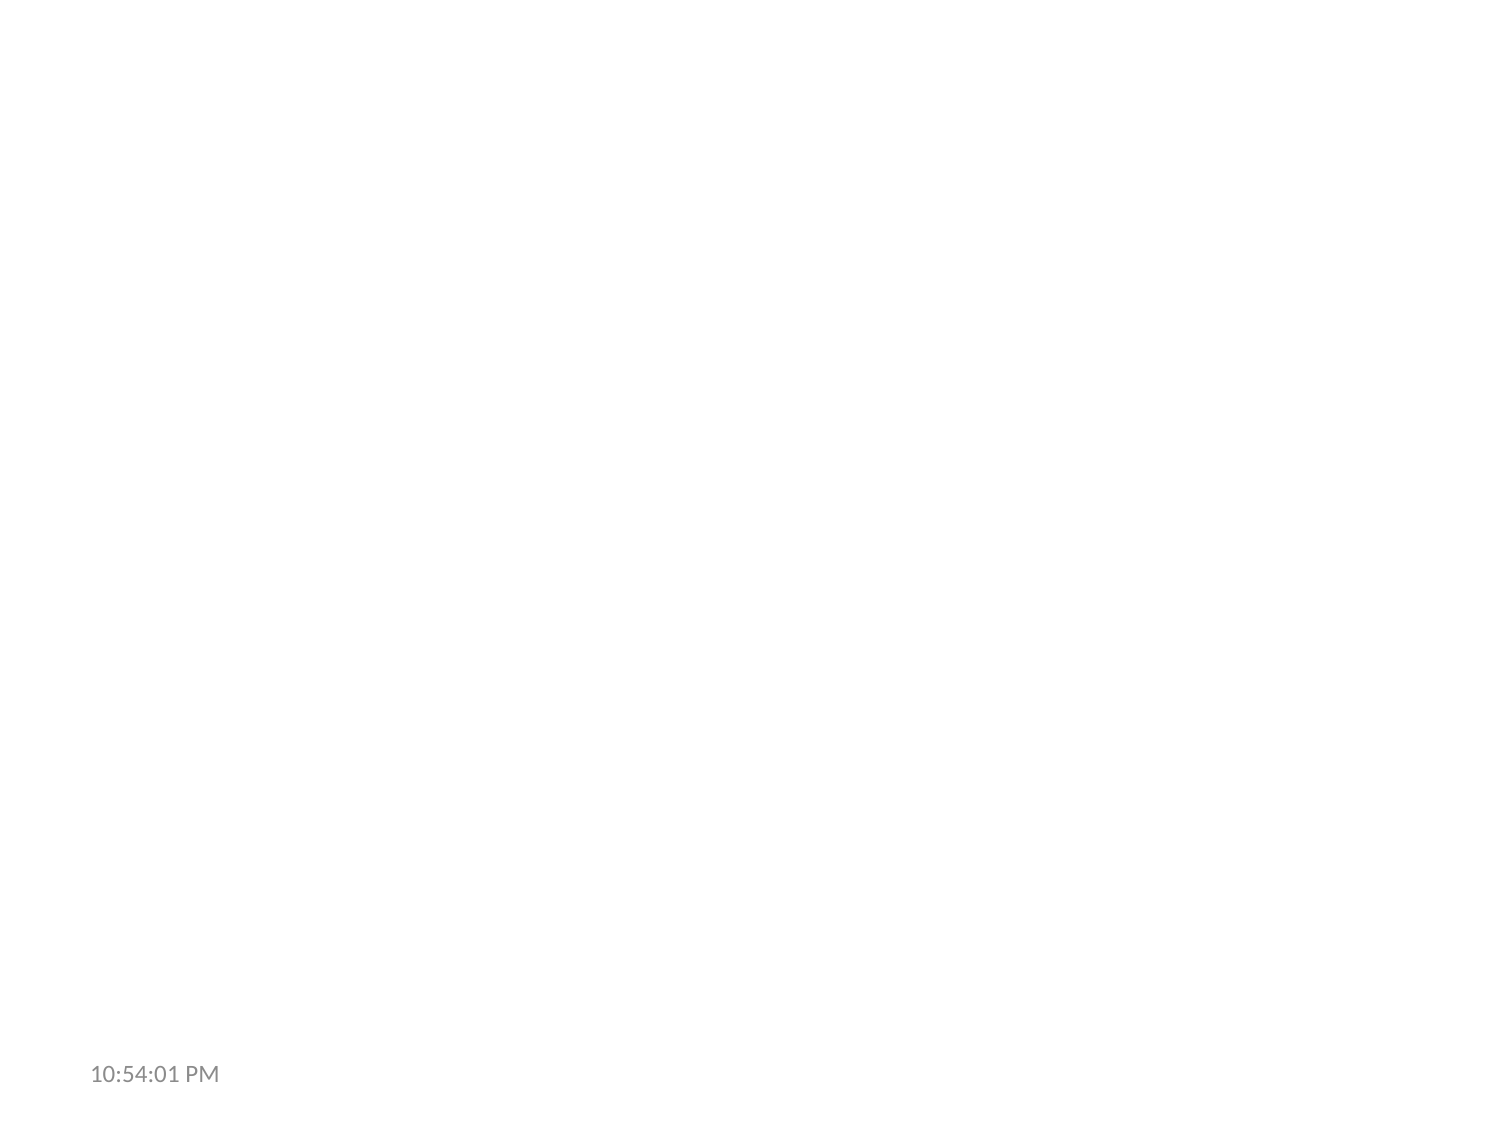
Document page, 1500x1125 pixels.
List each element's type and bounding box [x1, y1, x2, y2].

slide_number [75, 1042, 425, 1103]
